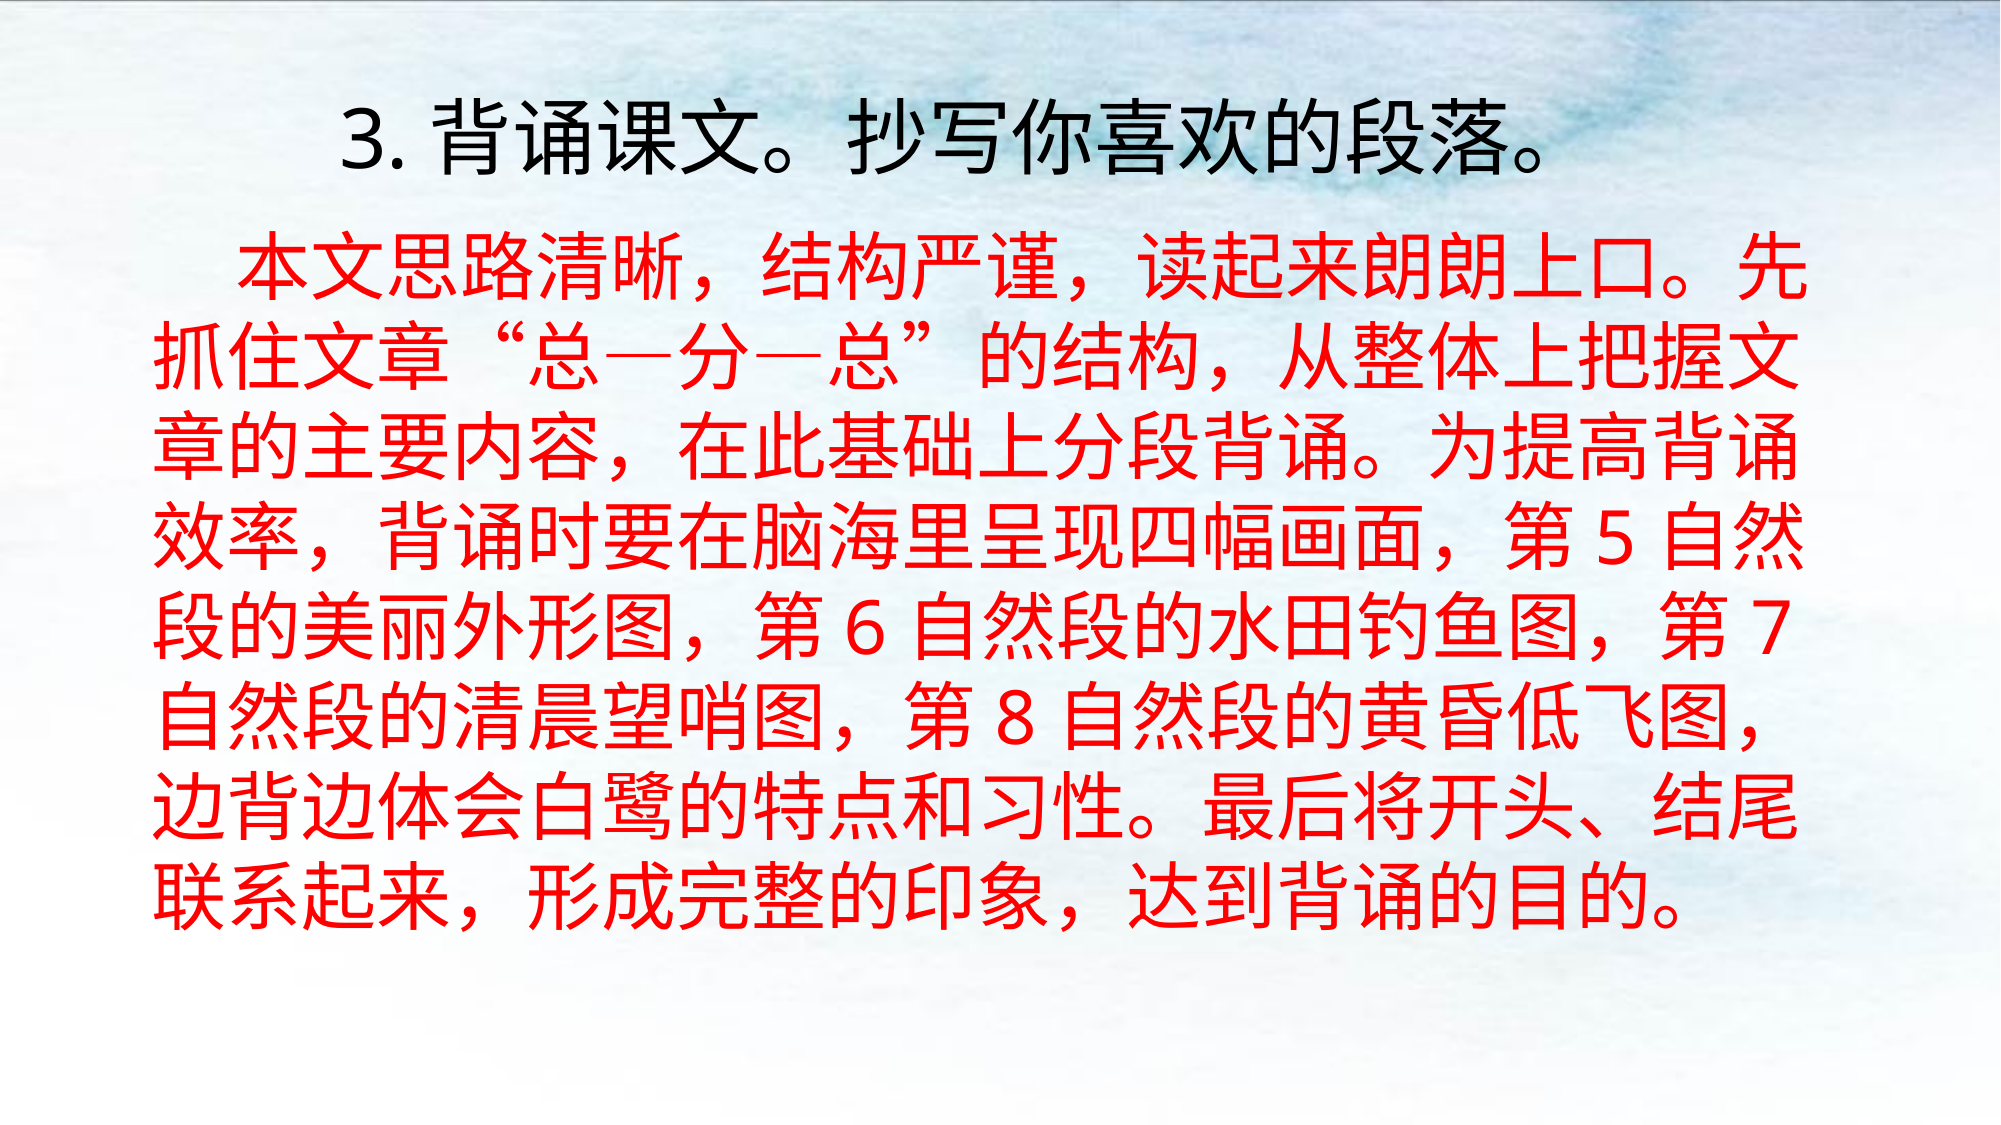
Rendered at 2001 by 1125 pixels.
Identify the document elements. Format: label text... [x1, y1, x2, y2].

text_box 3.背诵课文。抄写你喜欢的段落。 [237, 78, 1750, 193]
picture [0, 0, 2001, 1125]
text_box 本文思路清晰，结构严谨，读起来朗朗上口。先抓住文章“总—分—总”的结构，从整体上把握文章的主要内容，在此基础上分段背诵。为提高背诵效率，背诵时要在脑海里呈现四幅画面，第5自然段的美丽外形图，第6自然段的水田钓鱼图，第7自然段的清晨望哨图，第8自然段的黄昏低飞图，边背边体会白鹭的特点和习性。最后将开头、结尾联系起来，形成完整的印象，达到背诵的目的。 [136, 212, 1851, 947]
